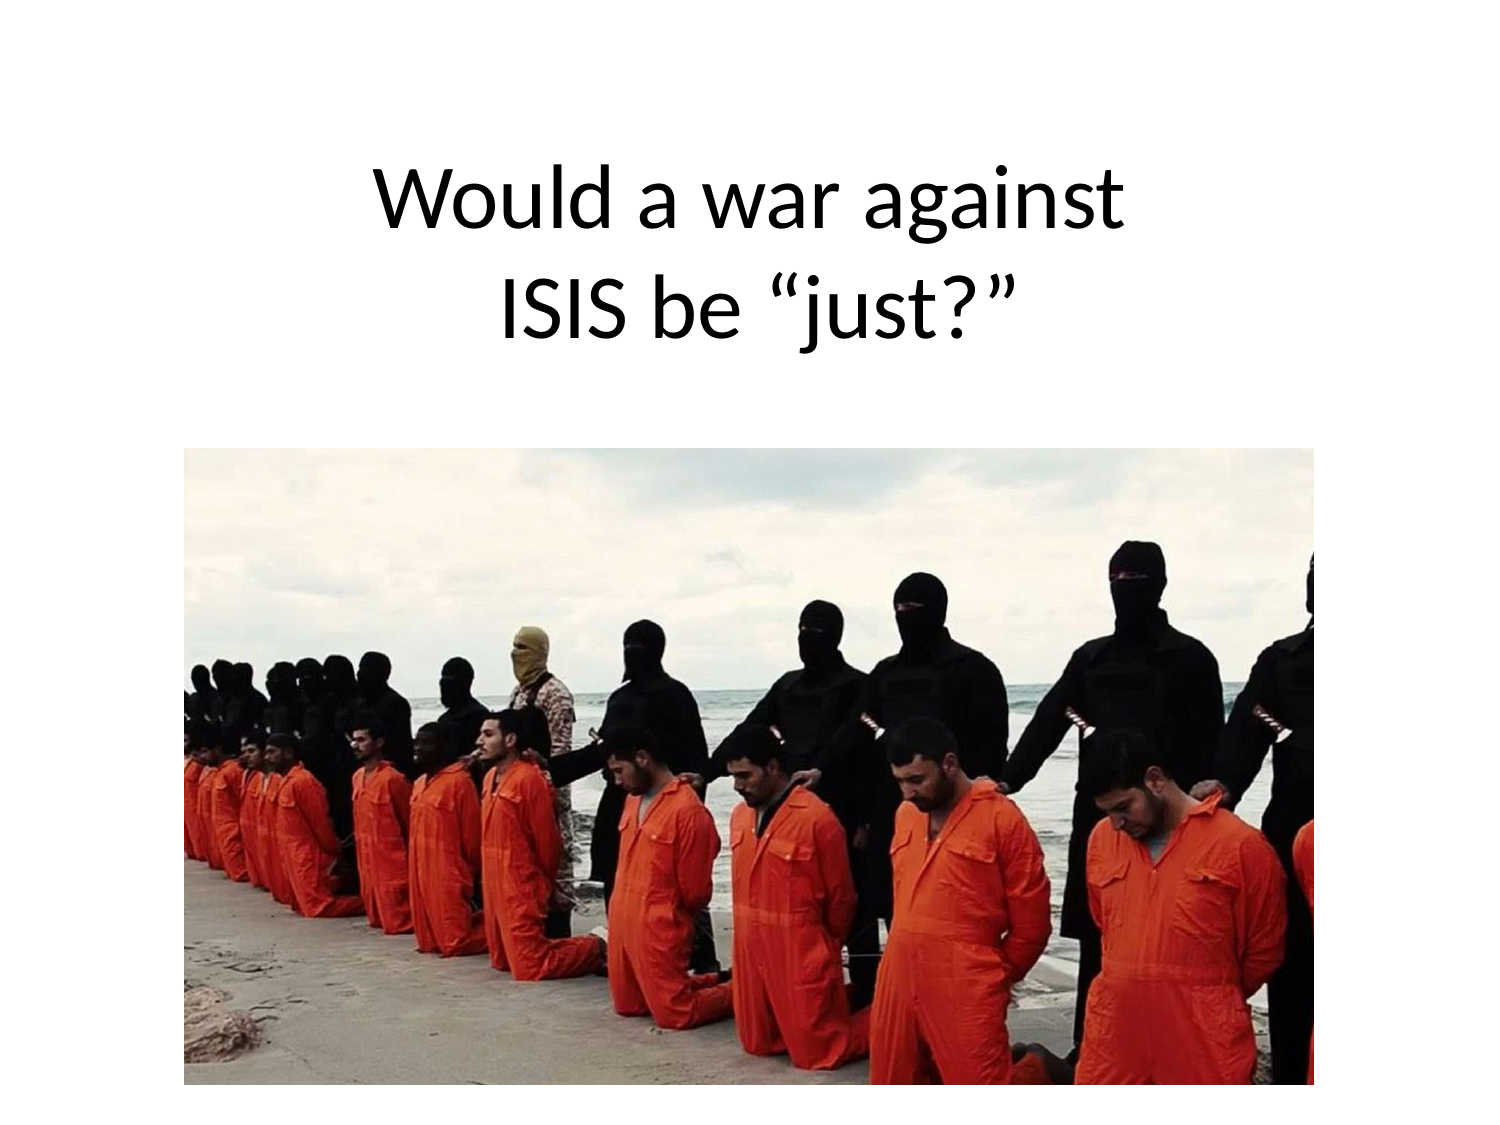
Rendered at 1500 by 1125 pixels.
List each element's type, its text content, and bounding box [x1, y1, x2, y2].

picture [183, 448, 1314, 1085]
title Would a war against ISIS be “just?” [112, 125, 1388, 367]
